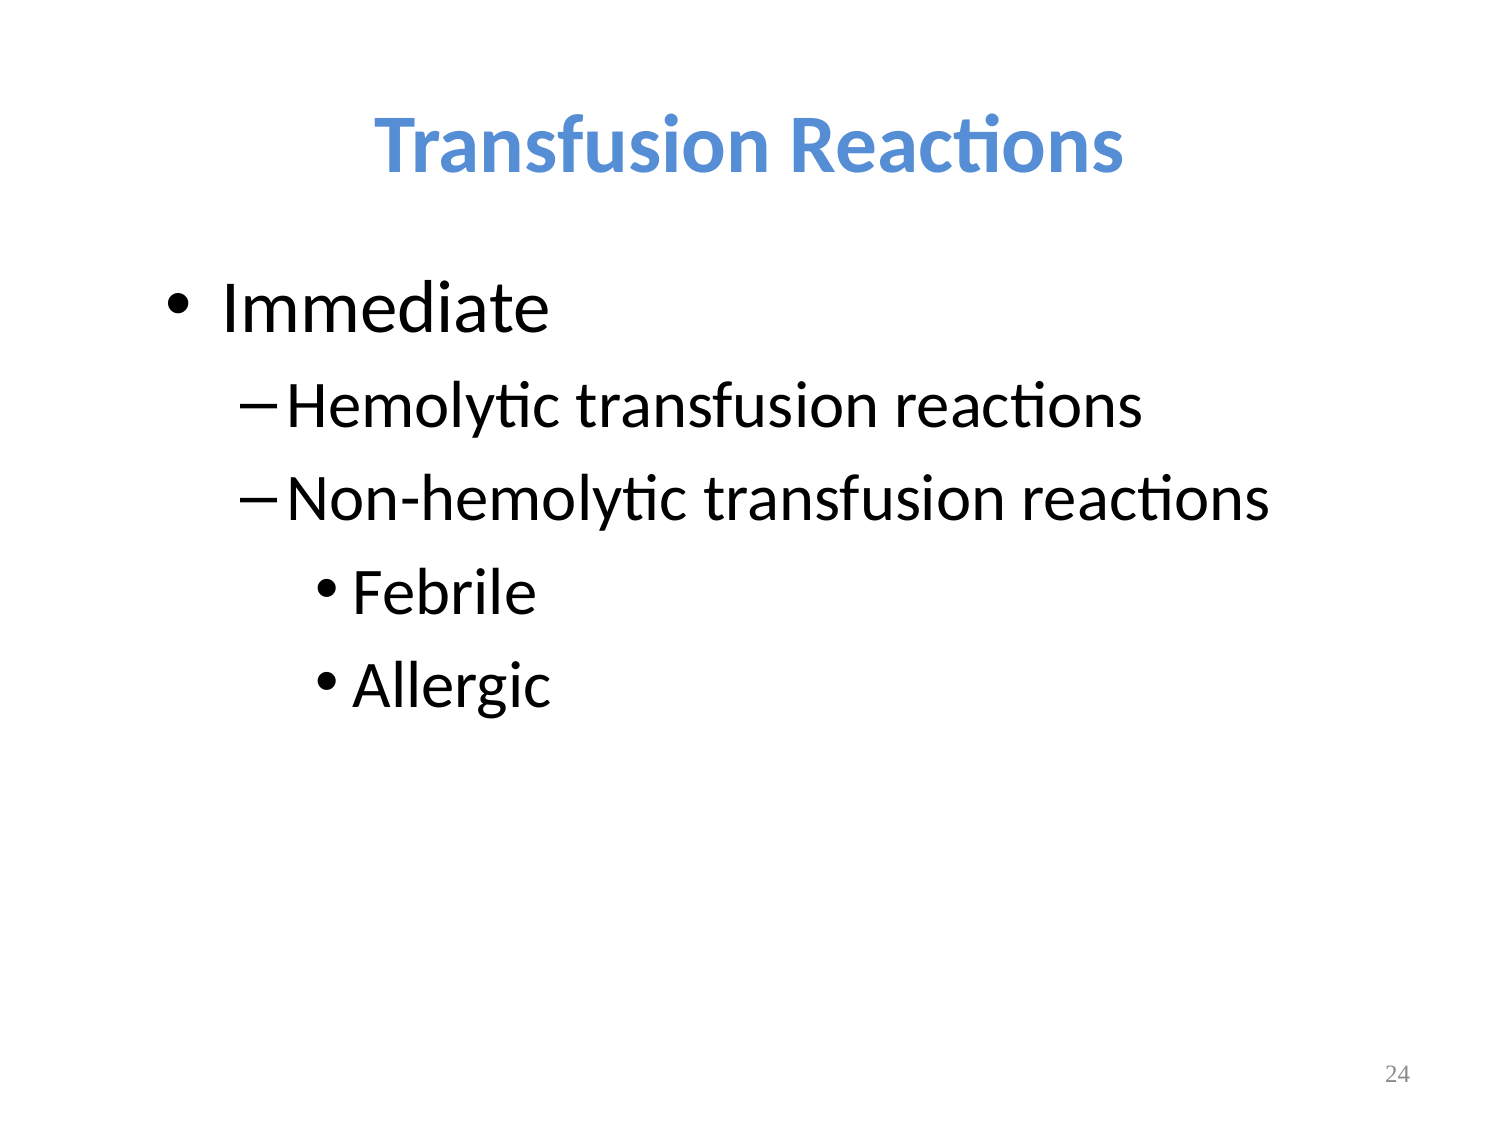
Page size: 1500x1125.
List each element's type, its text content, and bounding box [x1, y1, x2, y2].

slide_number 24 [1074, 1042, 1425, 1103]
list Immediate Hemolytic transfusion reactions Non-hemolytic transfusion reactions Febrile Allergic [150, 249, 1425, 1043]
title Transfusion Reactions [75, 45, 1425, 233]
